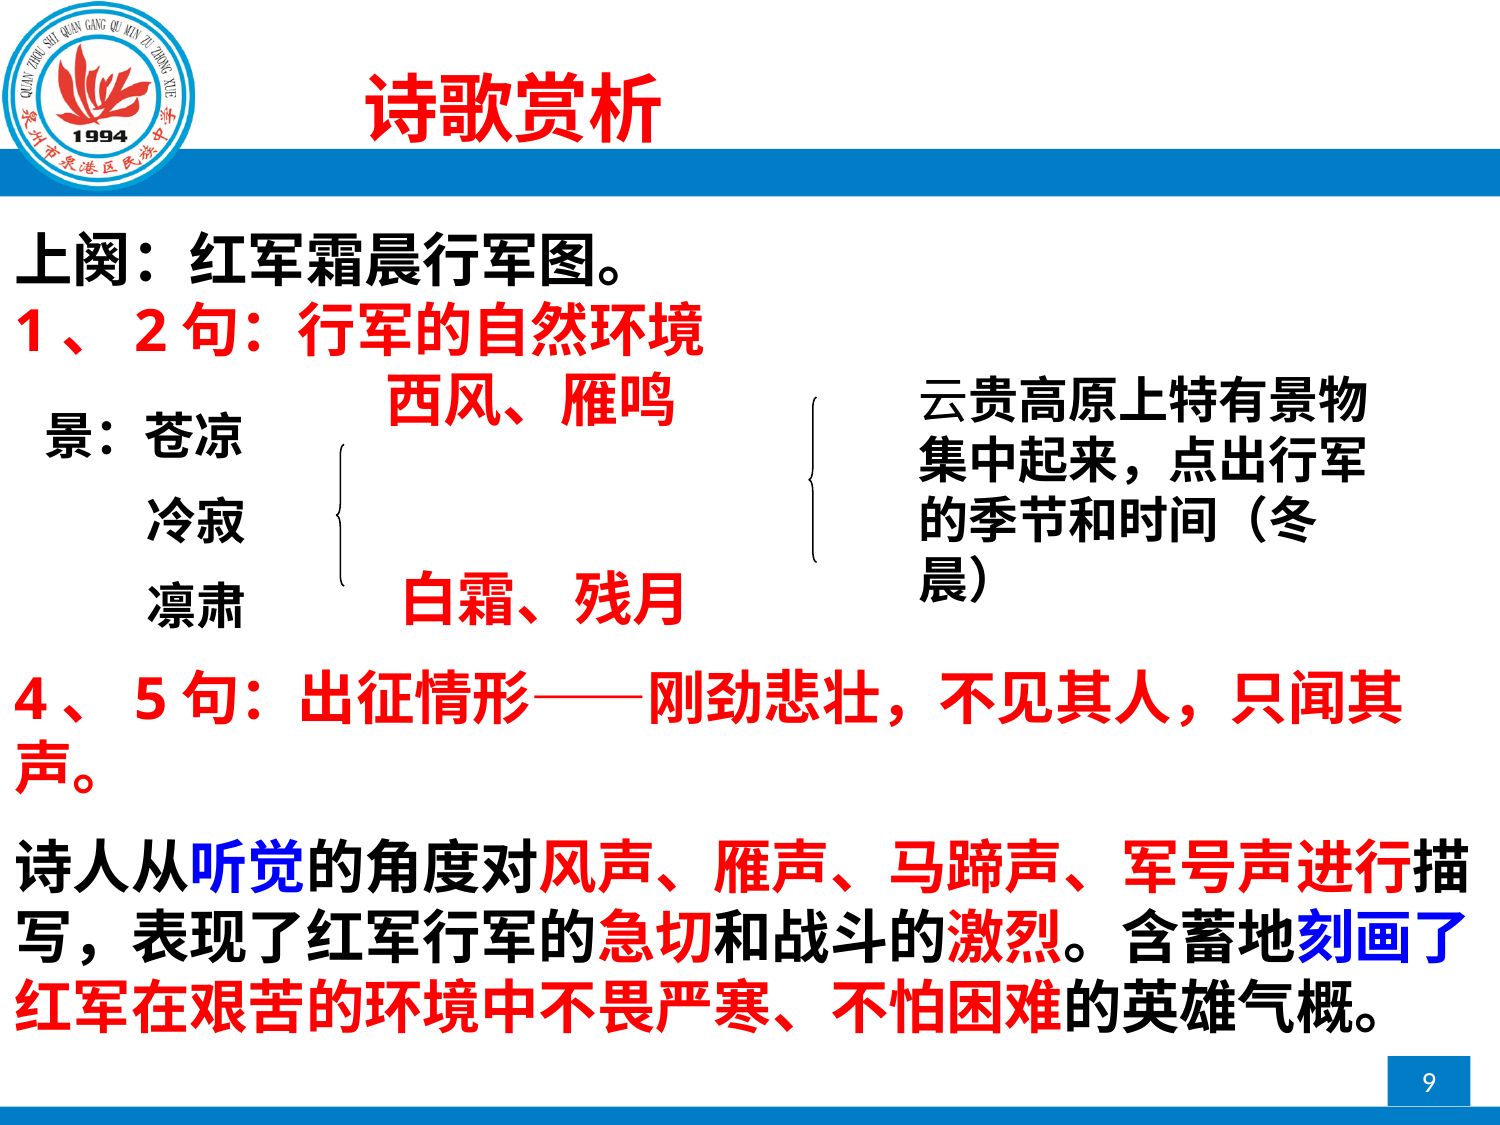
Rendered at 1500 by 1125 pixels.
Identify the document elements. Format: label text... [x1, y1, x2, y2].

text_box 云贵高原上特有景物集中起来，点出行军的季节和时间（冬晨） [903, 361, 1400, 617]
picture [2, 107, 78, 191]
text_box 上阕：红军霜晨行军图。 1、2句：行军的自然环境 西风、雁鸣 白霜、残月 4、5句：出征情形——刚劲悲壮，不见其人，只闻其声。 诗人从听觉的角度对风声、雁声、马蹄声、军号声进行描写，表现了红军行军的急切和战斗的激烈。含蓄地刻画了红军在艰苦的环境中不畏严寒、不怕困难的英雄气概。 [0, 216, 1500, 1118]
text_box 诗歌赏析 [348, 54, 750, 160]
picture [110, 1, 195, 79]
text_box 景：苍凉 冷寂 凛肃 [29, 397, 361, 642]
text_box [336, 444, 345, 587]
picture [2, 1, 88, 86]
text_box [809, 397, 817, 563]
picture [9, 6, 189, 186]
picture [120, 114, 195, 191]
